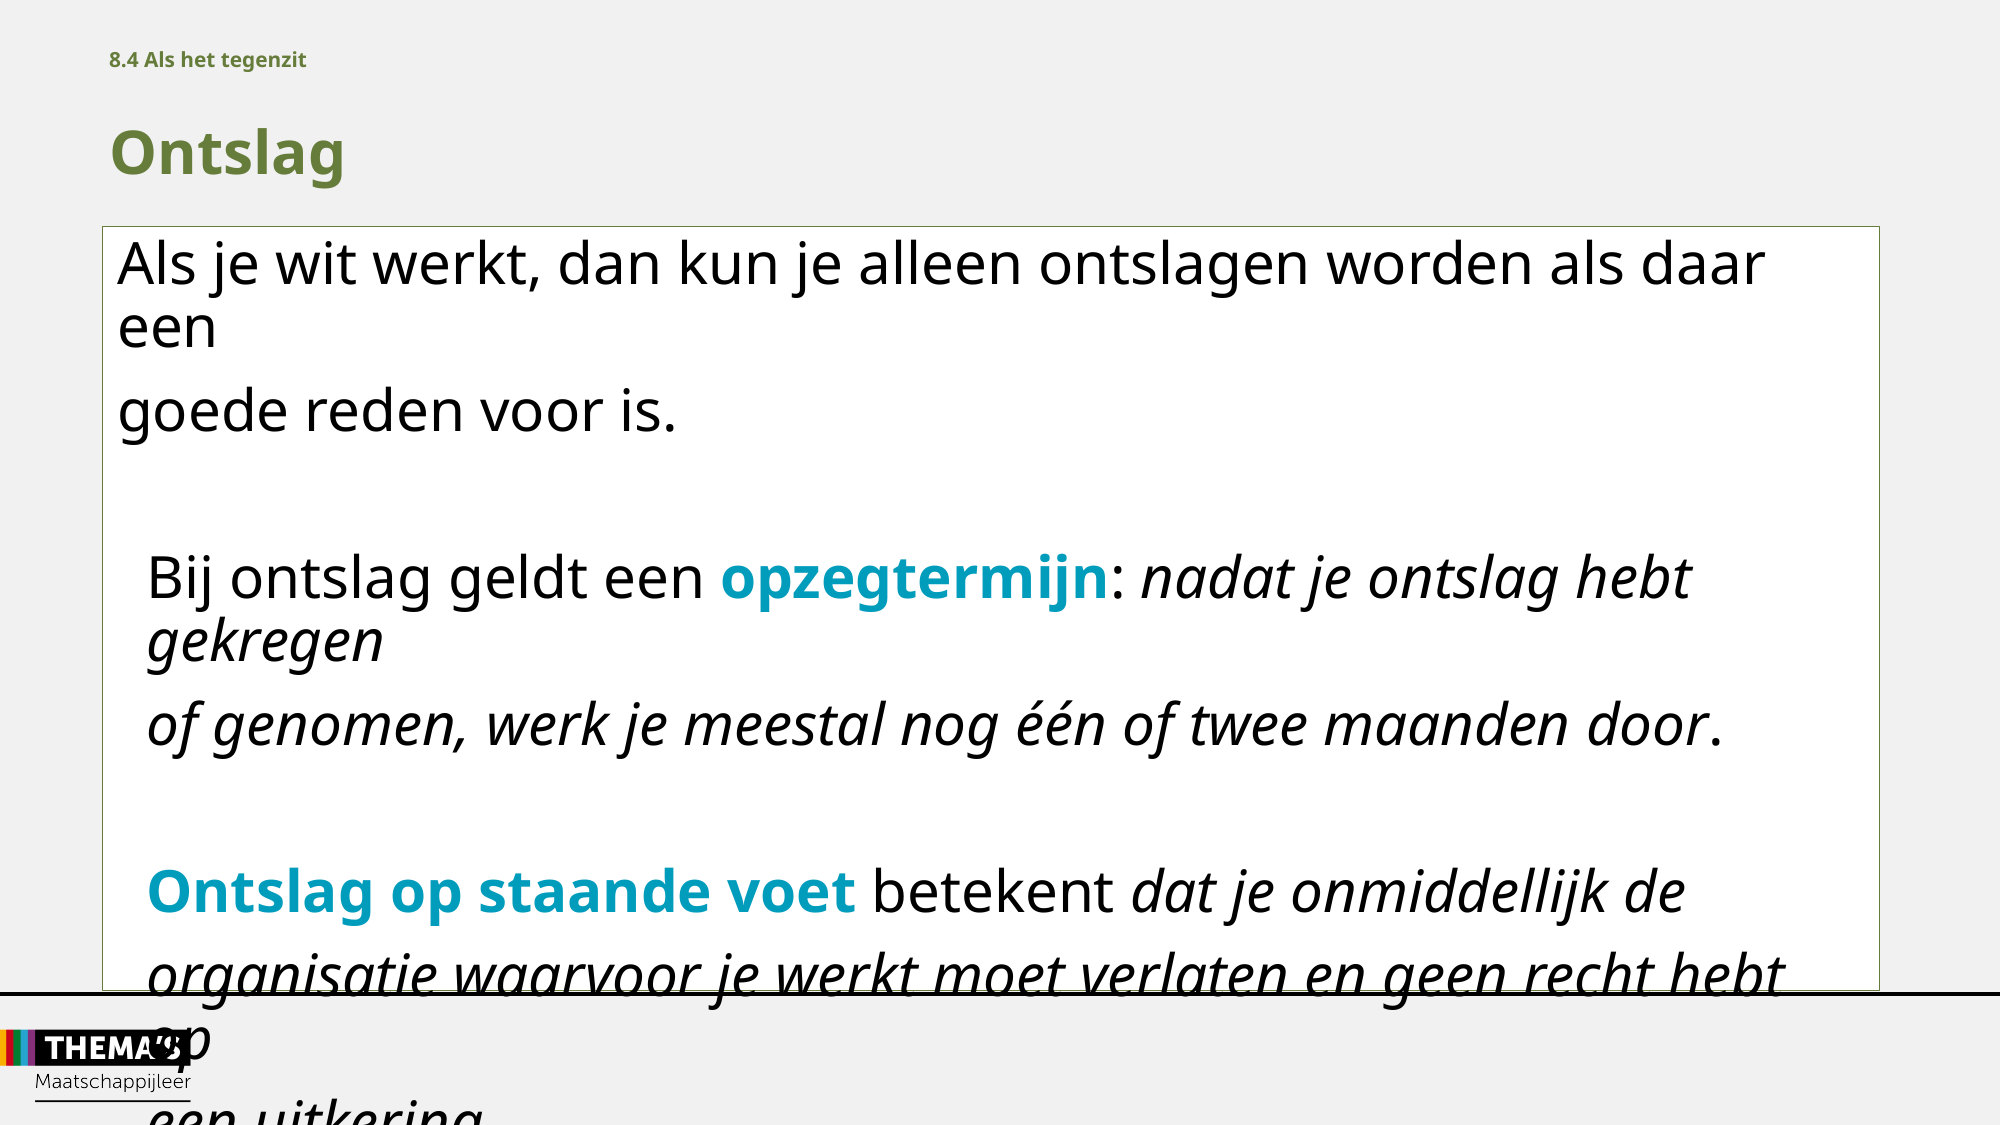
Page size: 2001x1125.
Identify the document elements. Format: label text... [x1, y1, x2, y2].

list 8.4 Als het tegenzit [94, 33, 941, 88]
list Als je wit werkt, dan kun je alleen ontslagen worden als daar een goede reden voor is. Bij ontslag geldt een opzegtermijn: nadat je ontslag hebt gekregen of genomen, werk je meestal nog één of twee maanden door. Ontslag op staande voet betekent dat je onmiddellijk de organisatie waarvoor je werkt moet verlaten en geen recht hebt op een uitkering. [102, 226, 1880, 991]
picture [0, 993, 203, 1125]
list Ontslag [94, 114, 1879, 205]
